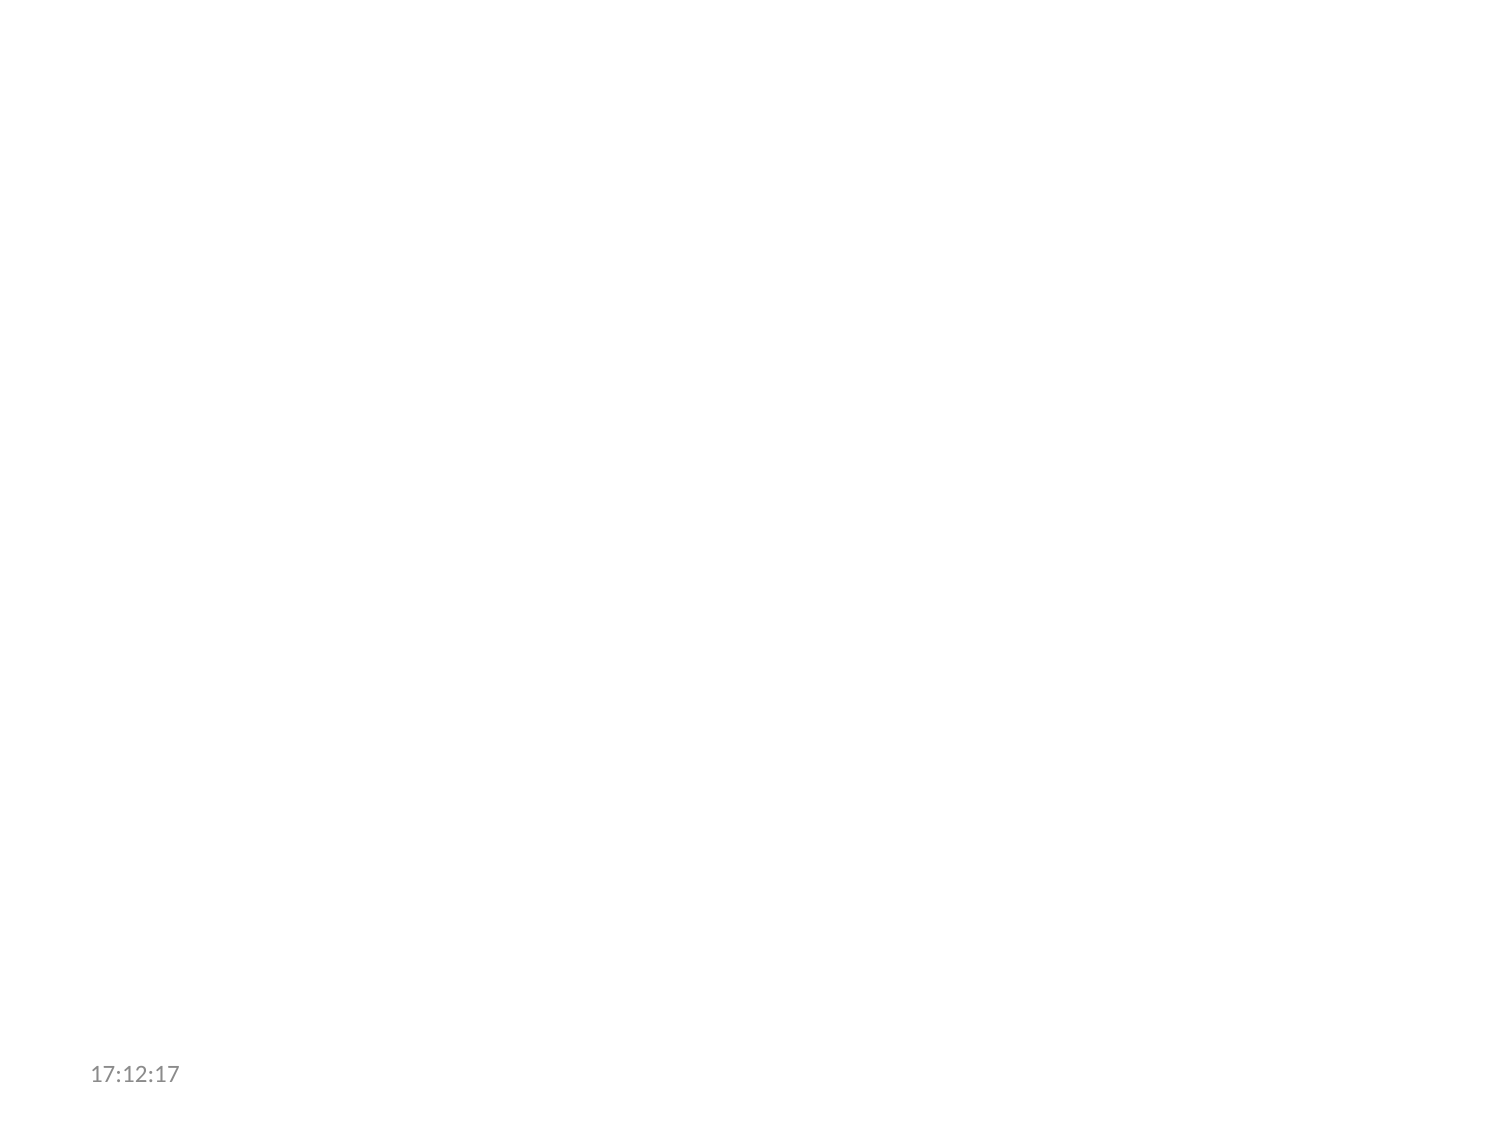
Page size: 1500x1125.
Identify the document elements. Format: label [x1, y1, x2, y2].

slide_number [75, 1042, 425, 1103]
